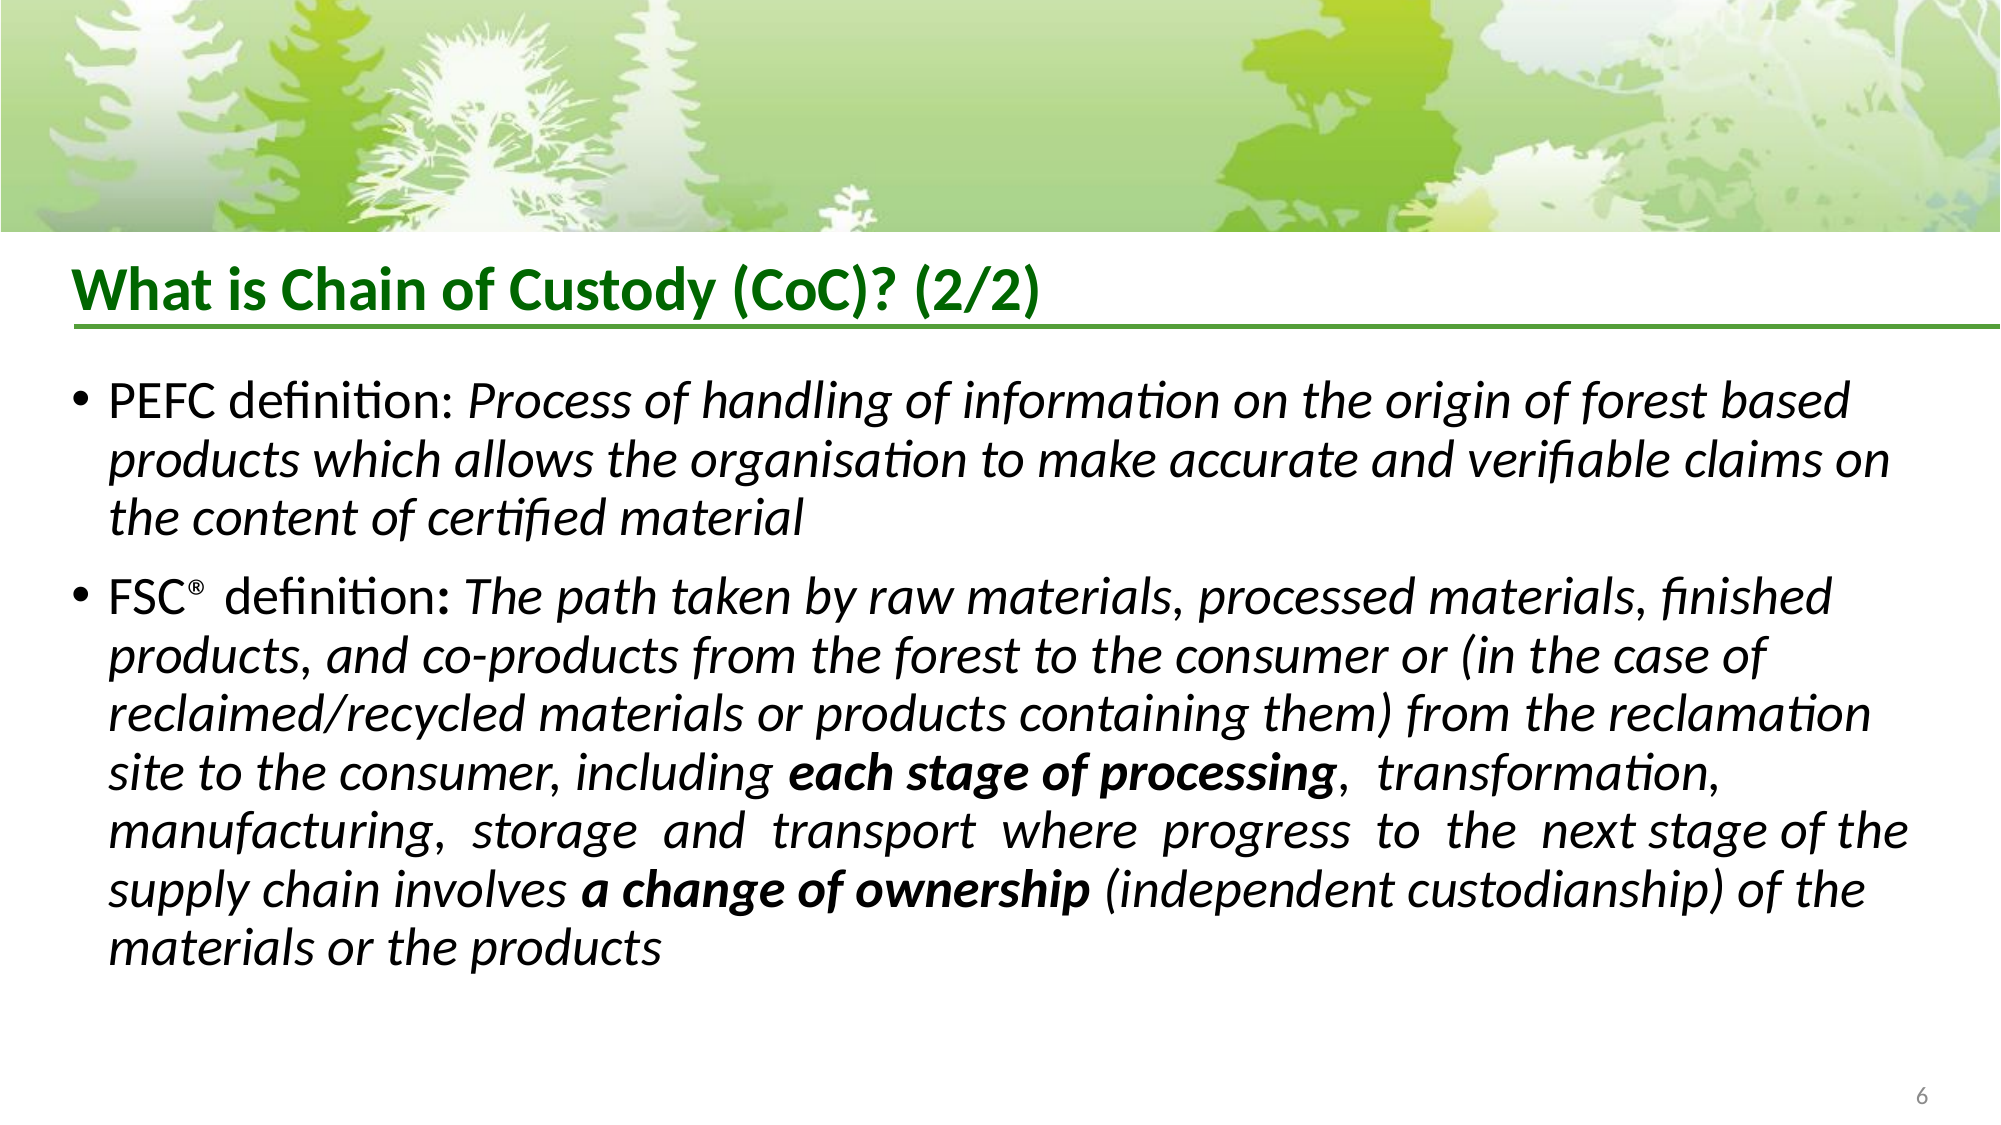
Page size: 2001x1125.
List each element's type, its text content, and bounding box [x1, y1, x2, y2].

picture [0, 0, 2000, 232]
slide_number 6 [1493, 1065, 1944, 1125]
title What is Chain of Custody (CoC)? (2/2) [56, 181, 1782, 364]
list PEFC definition: Process of handling of information on the origin of forest based products which allows the organisation to make accurate and verifiable claims on the content of certified material FSC® definition: The path taken by raw materials, processed materials, finished products, and co-products from the forest to the consumer or (in the case of reclaimed/recycled materials or products containing them) from the reclamation site to the consumer, including each stage of processing, transformation, manufacturing, storage and transport where progress to the next stage of the supply chain involves a change of ownership (independent custodianship) of the materials or the products [56, 364, 1944, 1076]
